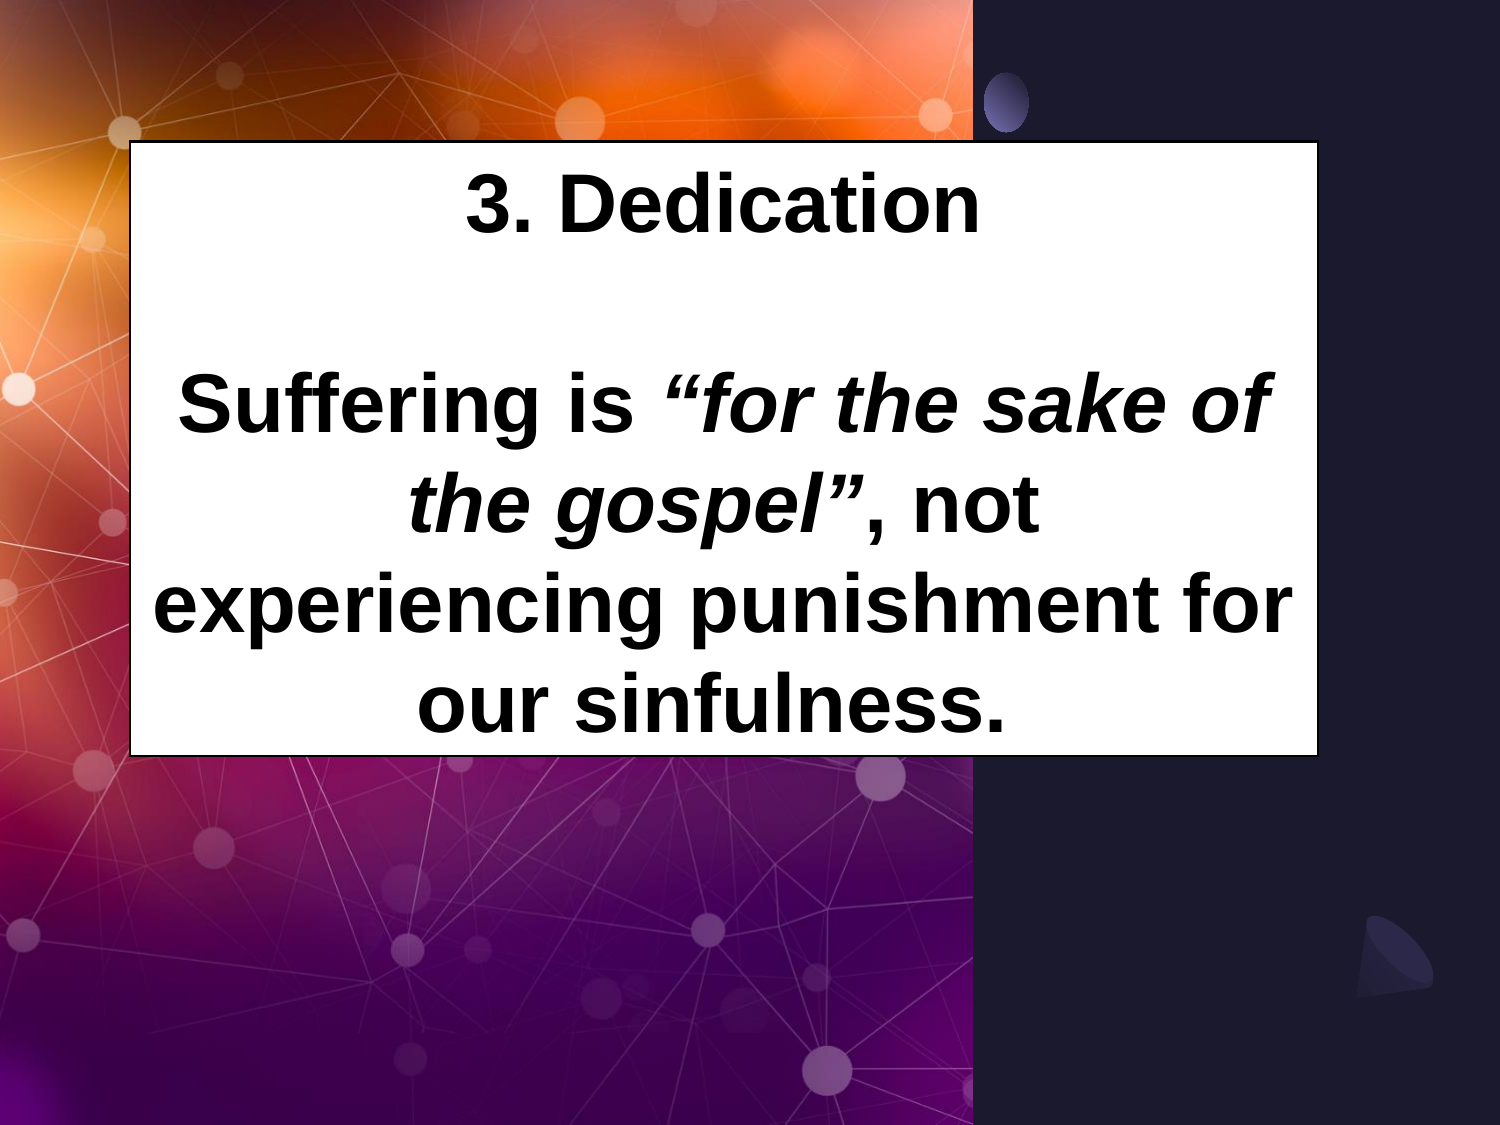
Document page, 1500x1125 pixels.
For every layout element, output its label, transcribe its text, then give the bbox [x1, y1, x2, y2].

text_box 3. Dedication Suffering is “for the sake of the gospel”, not experiencing punishment for our sinfulness. [973, 140, 1319, 757]
picture [0, 0, 973, 1125]
